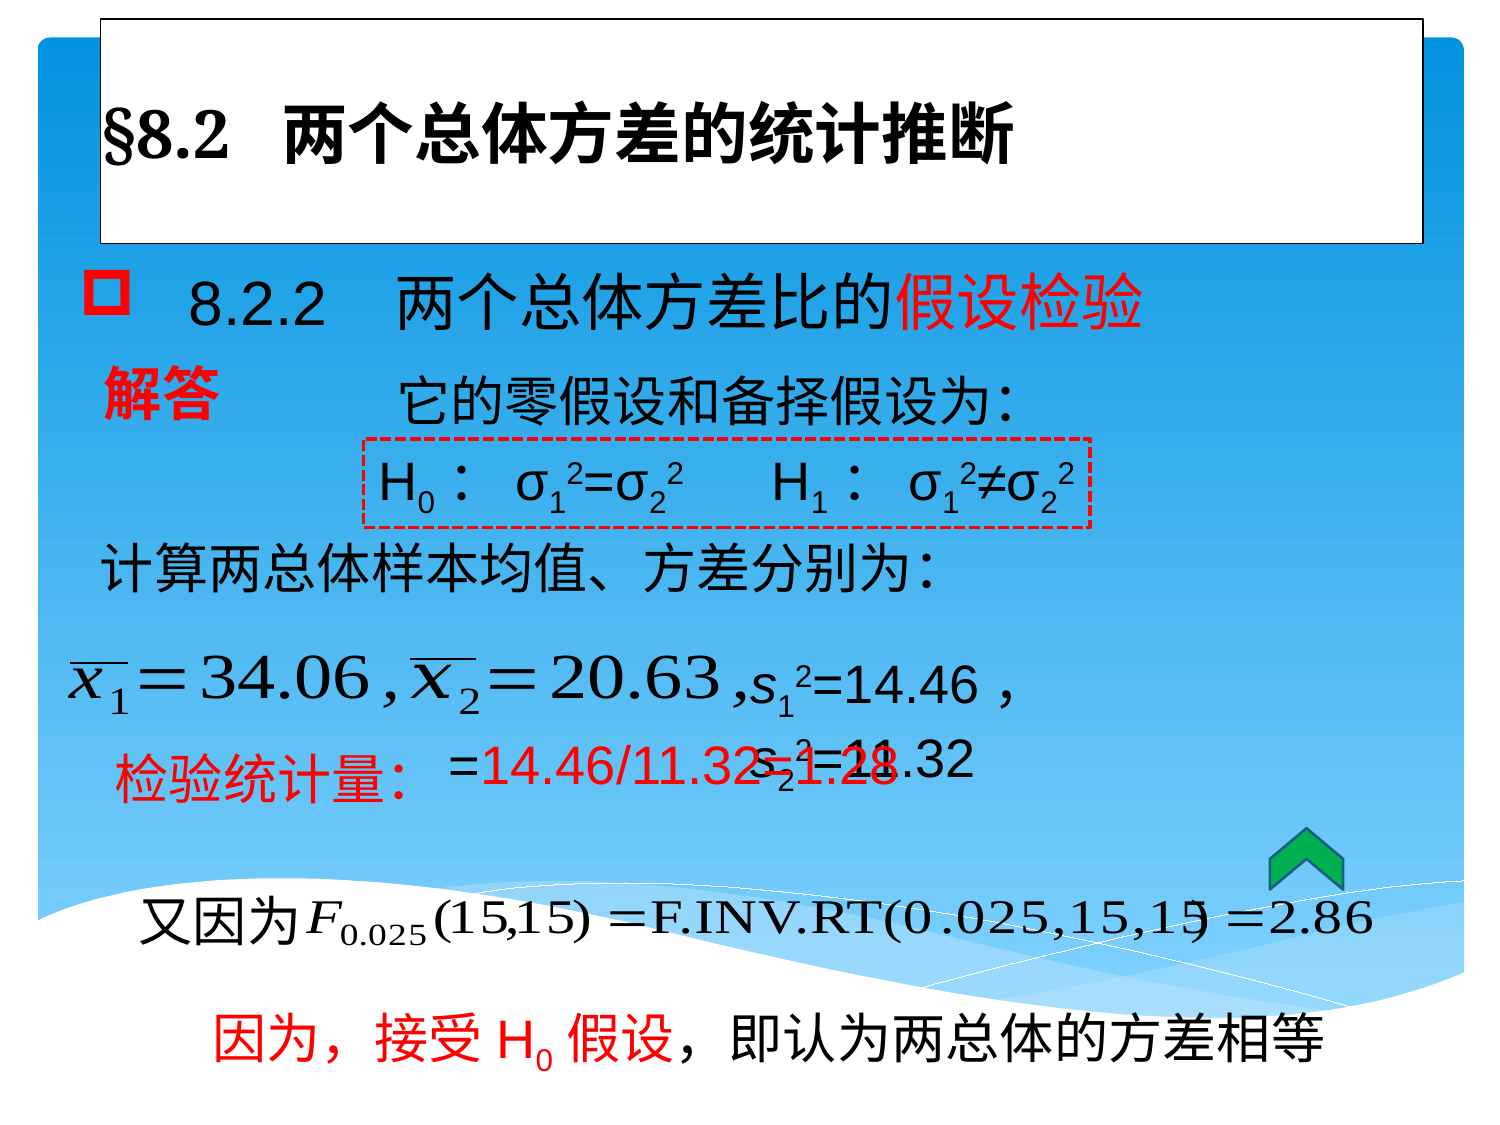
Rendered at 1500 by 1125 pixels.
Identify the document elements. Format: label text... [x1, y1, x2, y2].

text_box 计算两总体样本均值、方差分别为： [85, 527, 1000, 607]
text_box 解答 [89, 349, 302, 435]
title §8.2 两个总体方差的统计推断 [100, 75, 1424, 112]
text_box [0, 1, 1500, 75]
text_box H0：σ12=σ22 H1：σ12≠σ22 [363, 438, 1090, 528]
text_box 又因为 [123, 879, 327, 960]
text_box 它的零假设和备择假设为： [356, 360, 1033, 440]
text_box [1268, 827, 1345, 882]
title §8.2 两个总体方差的统计推断 [100, 113, 1424, 244]
text_box 8.2.2 两个总体方差比的假设检验 [64, 255, 1423, 362]
text_box 检验统计量： [100, 738, 456, 818]
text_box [294, 884, 1382, 956]
text_box s12=14.46， s22=11.32 [735, 641, 1291, 805]
